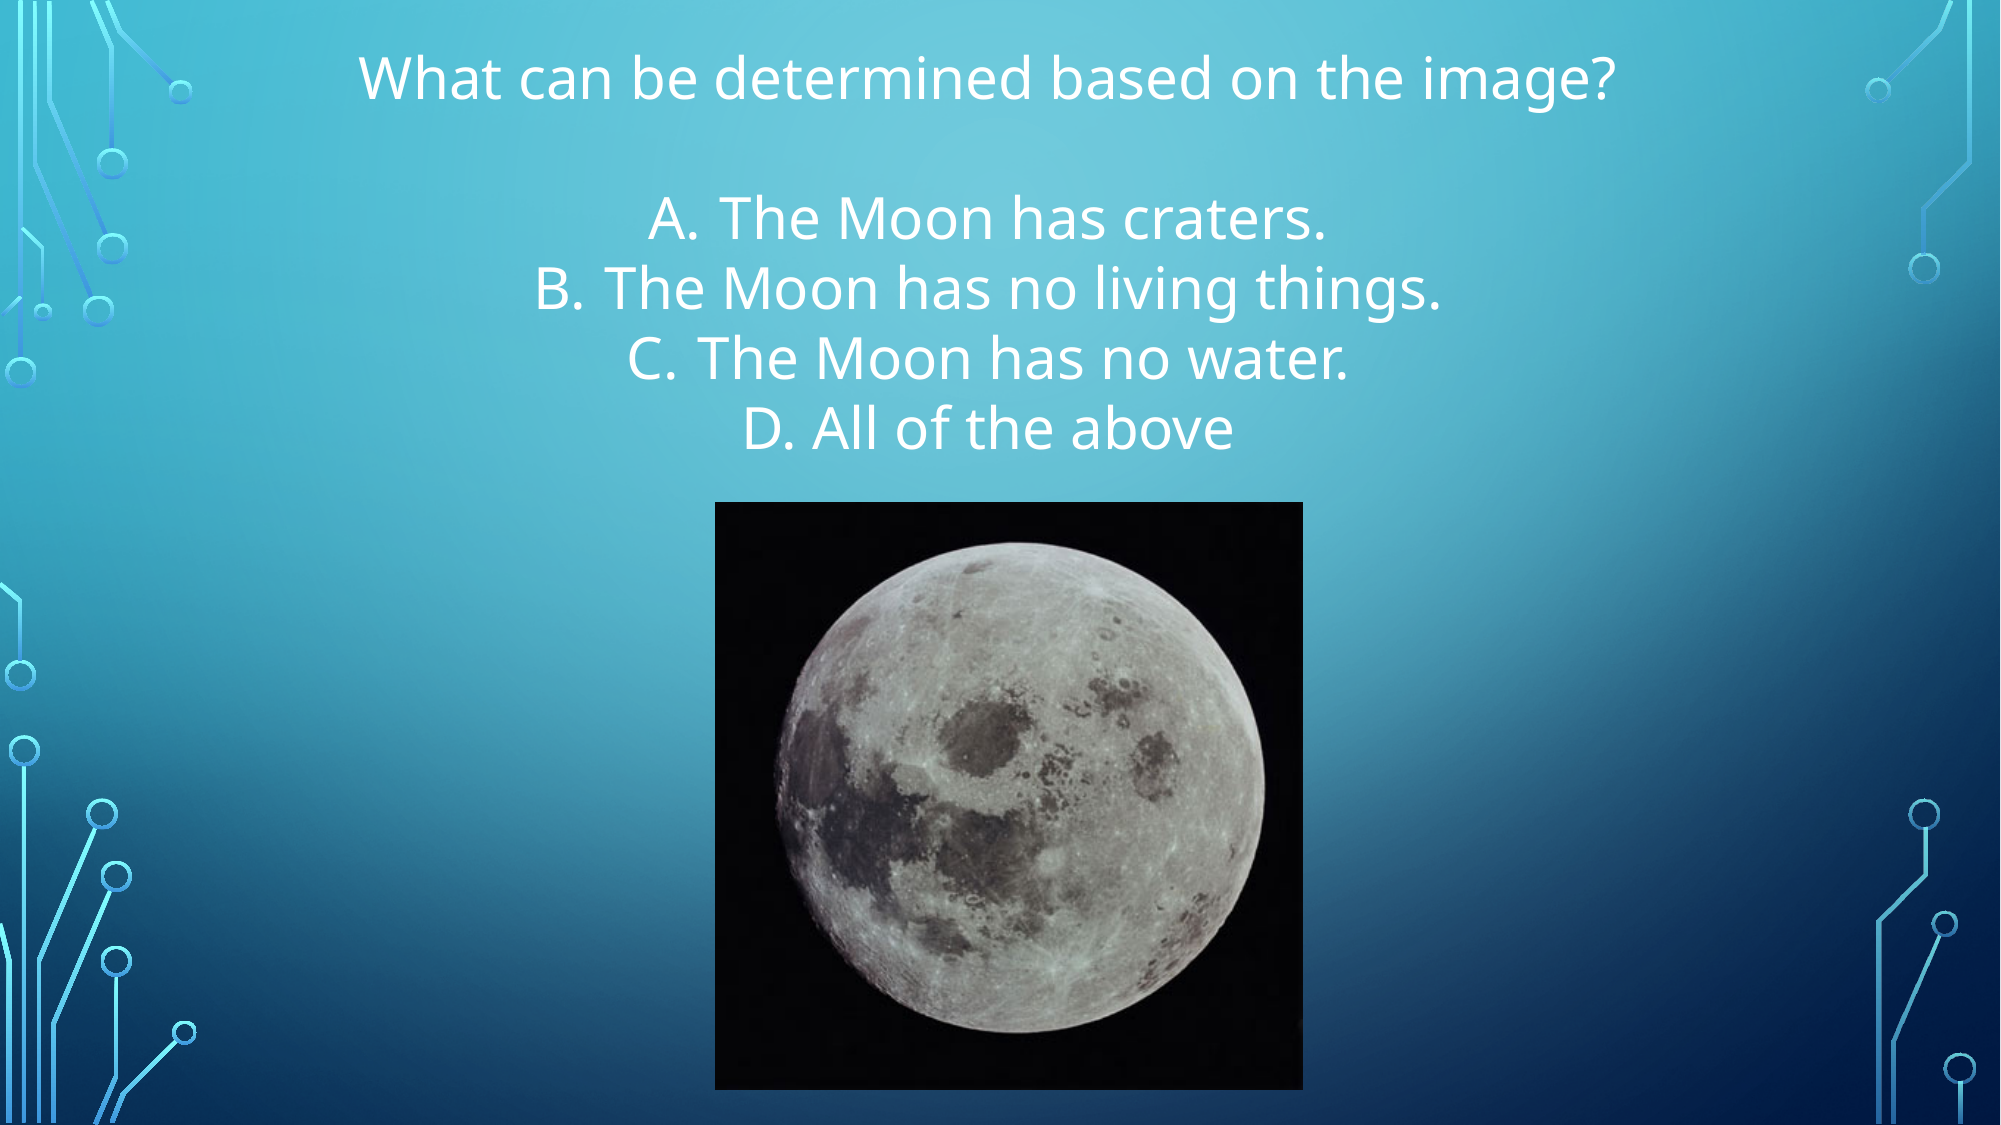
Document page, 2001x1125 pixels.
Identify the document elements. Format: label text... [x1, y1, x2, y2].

picture [714, 501, 1304, 1091]
text_box What can be determined based on the image? The Moon has craters. The Moon has no living things. The Moon has no water. All of the above [344, 33, 1632, 469]
